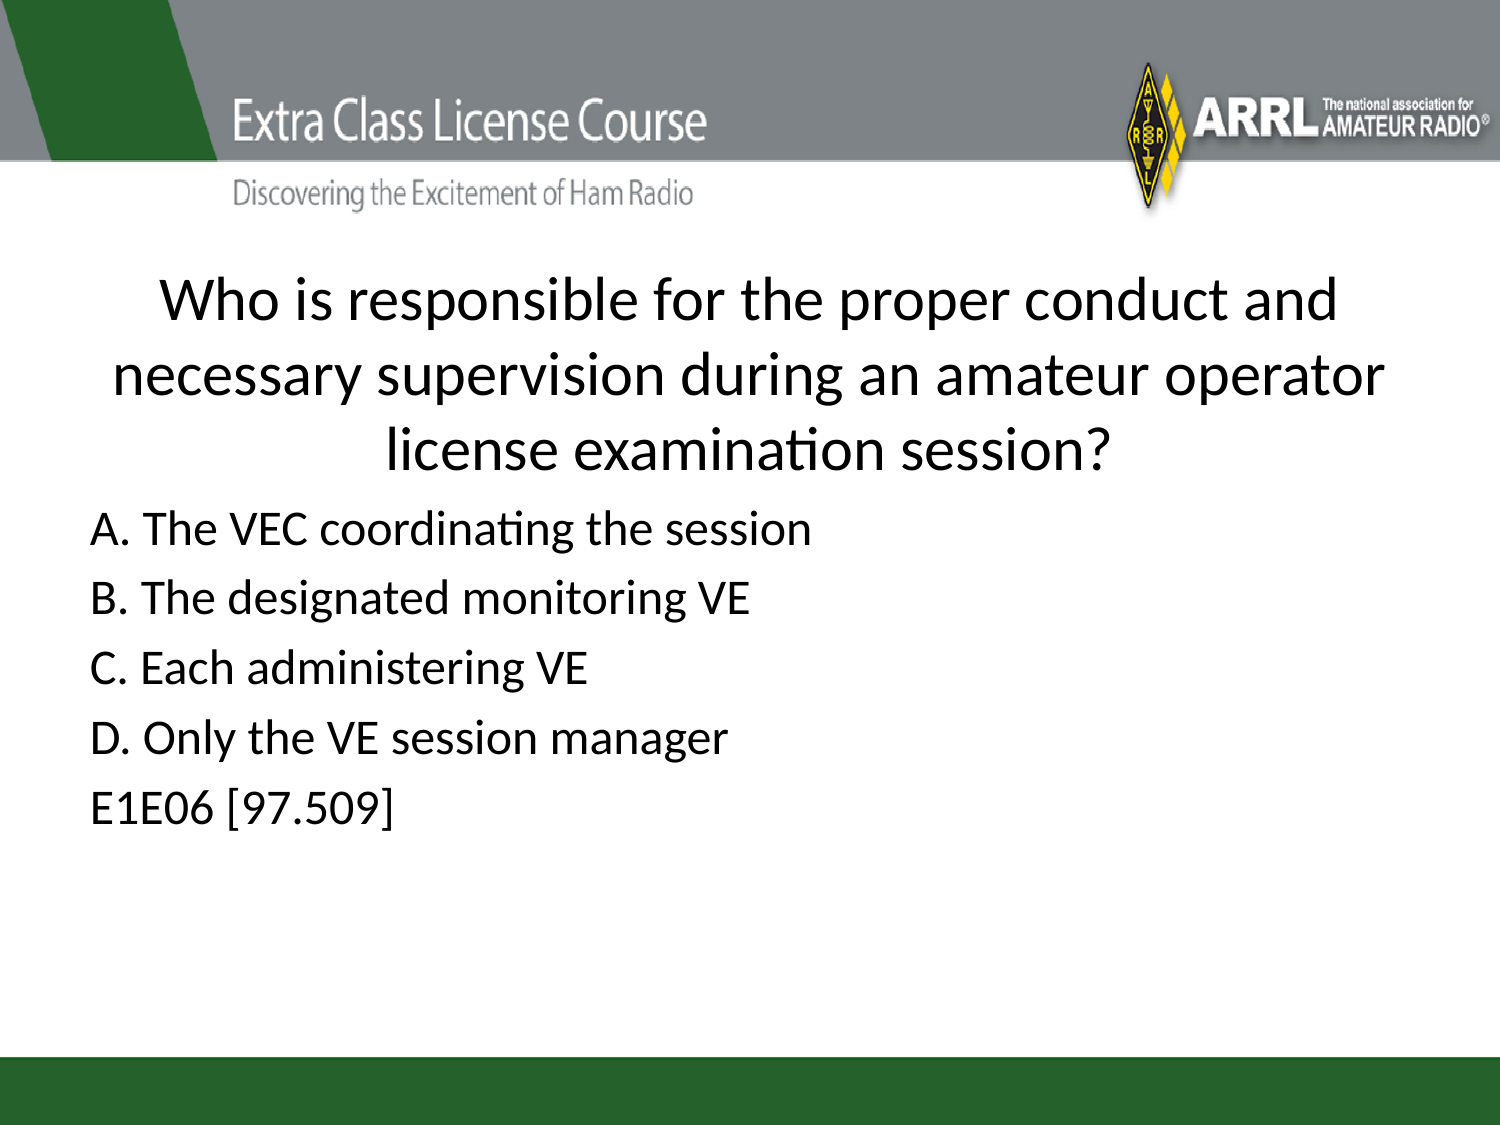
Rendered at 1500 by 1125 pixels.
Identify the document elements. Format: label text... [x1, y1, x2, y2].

title Who is responsible for the proper conduct and necessary supervision during an amateur operator license examination session? [75, 250, 1425, 437]
list A. The VEC coordinating the session B. The designated monitoring VE C. Each administering VE D. Only the VE session manager E1E06 [97.509] [75, 487, 1425, 1005]
picture [0, 0, 1500, 1125]
